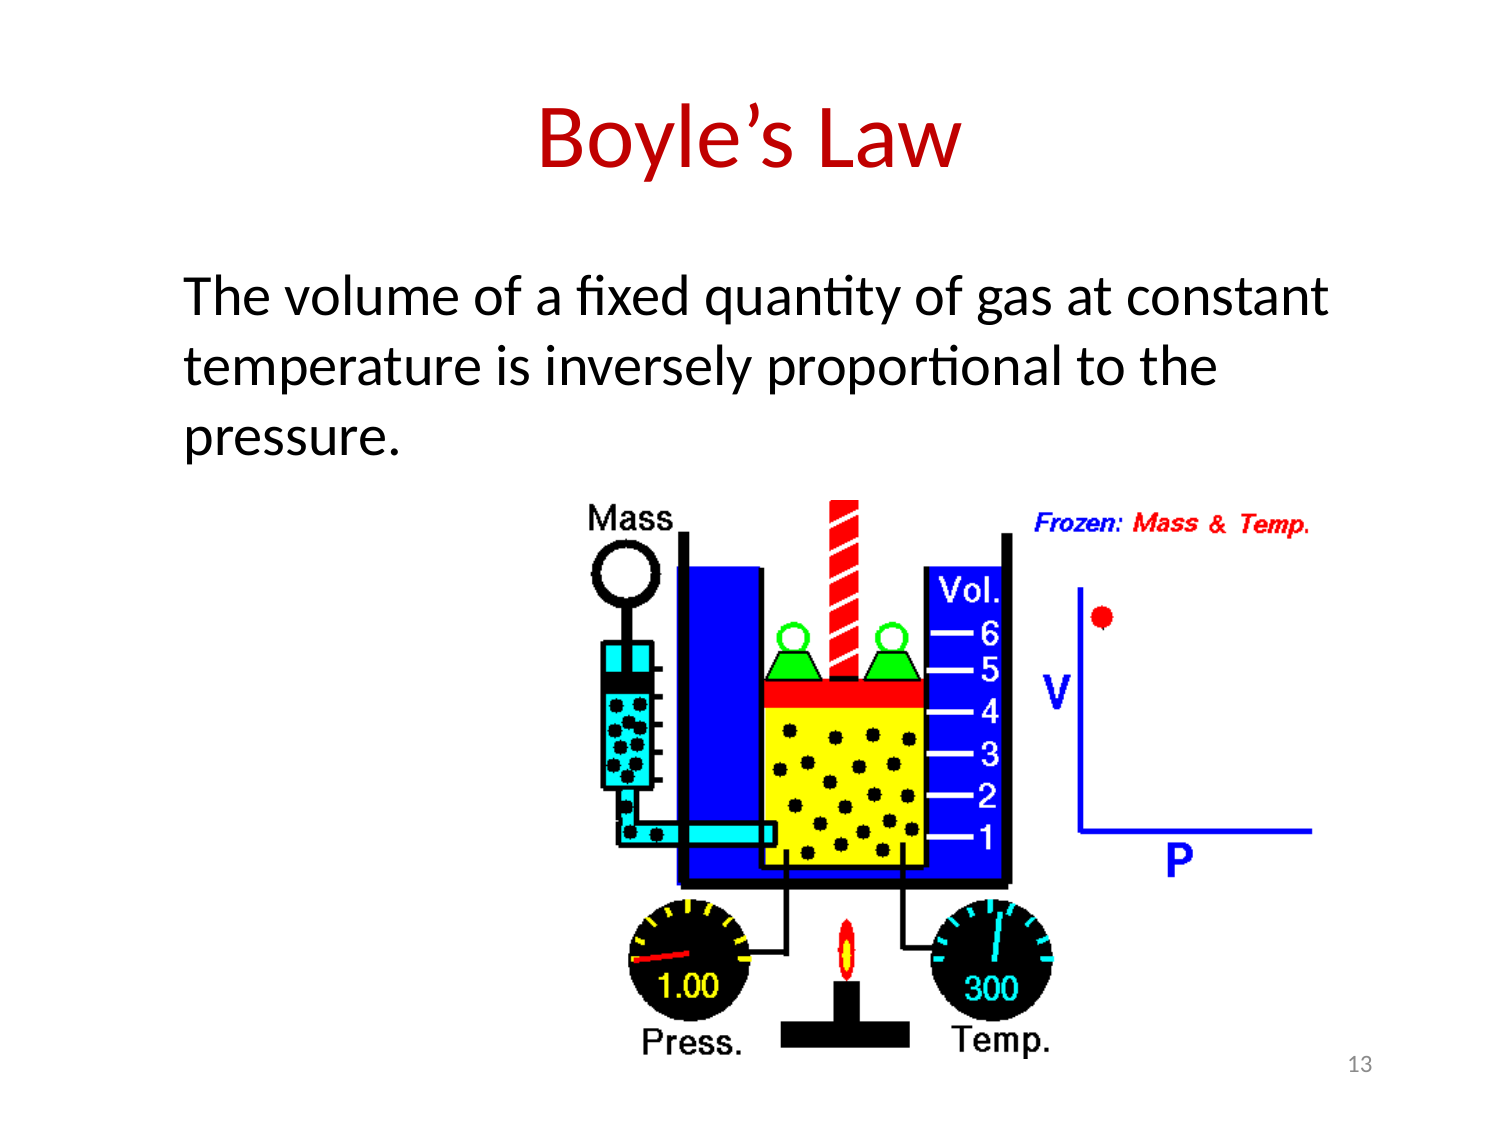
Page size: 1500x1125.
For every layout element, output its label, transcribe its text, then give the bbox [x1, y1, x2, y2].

list The volume of a fixed quantity of gas at constant temperature is inversely proportional to the pressure. [112, 249, 1388, 575]
picture [584, 500, 1322, 1059]
title Boyle’s Law [112, 37, 1388, 225]
slide_number 13 [1074, 1025, 1388, 1100]
